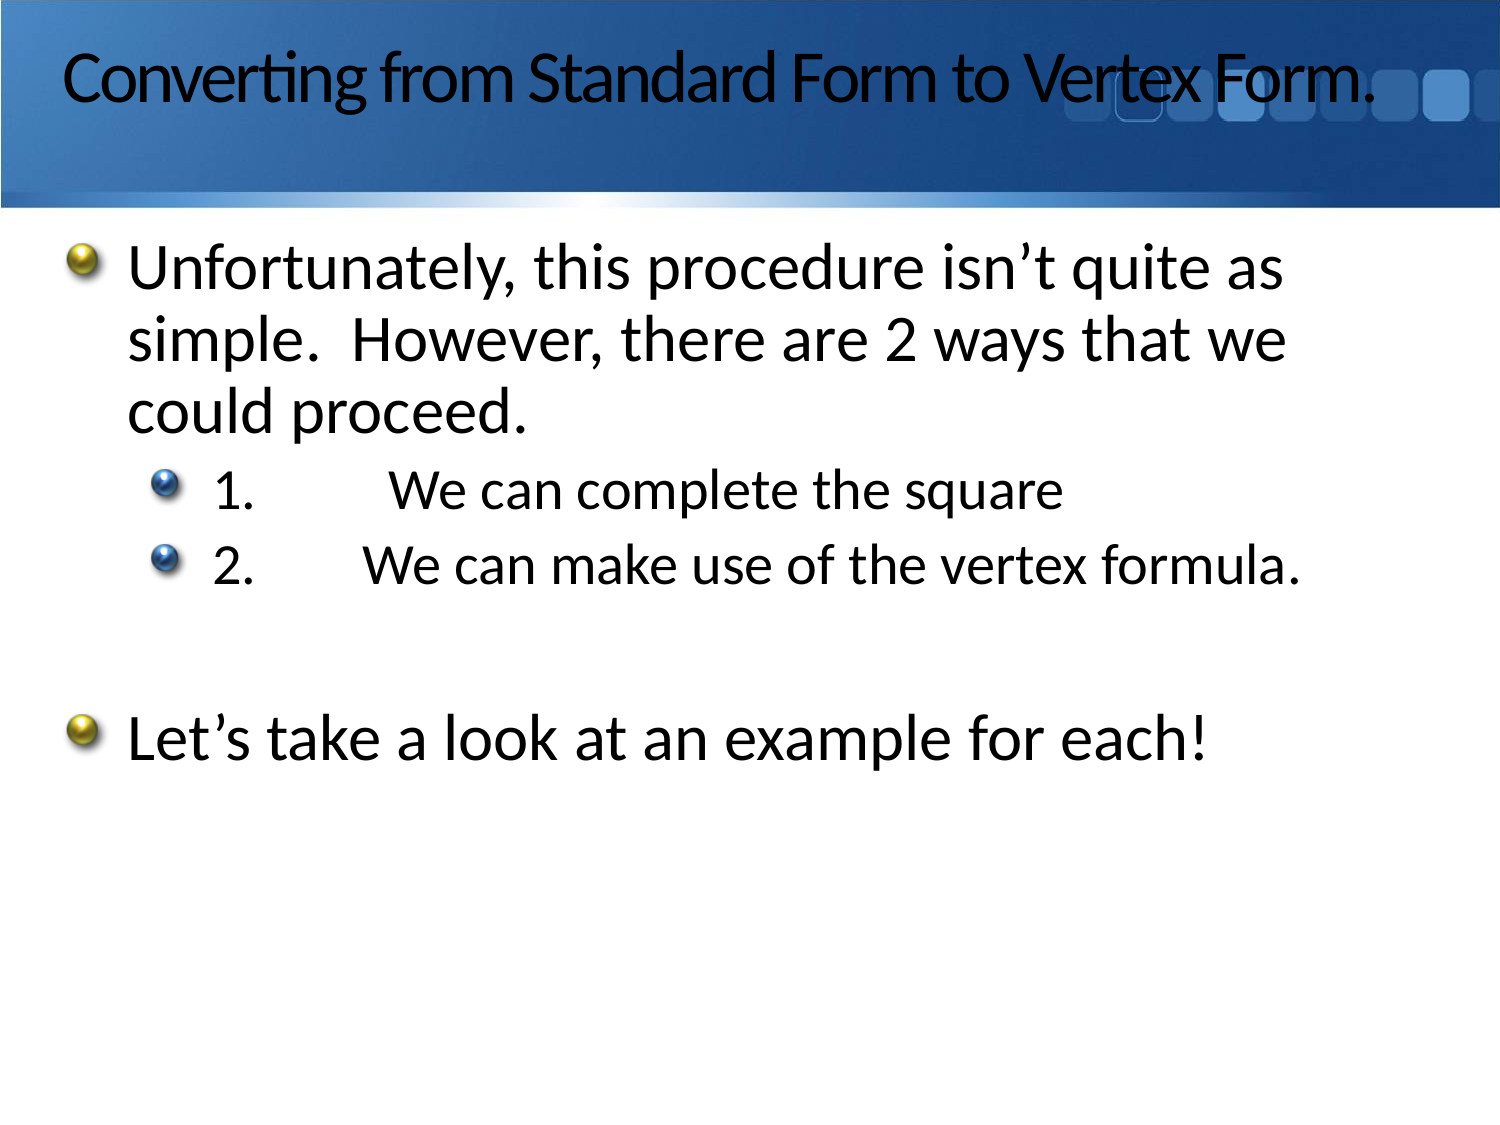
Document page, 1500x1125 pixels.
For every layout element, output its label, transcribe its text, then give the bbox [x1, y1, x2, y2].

title Converting from Standard Form to Vertex Form. [62, 37, 1438, 147]
list Unfortunately, this procedure isn’t quite as simple. However, there are 2 ways that we could proceed. 1. We can complete the square 2. We can make use of the vertex formula. Let’s take a look at an example for each! [62, 231, 1438, 772]
picture [0, 0, 1500, 1125]
